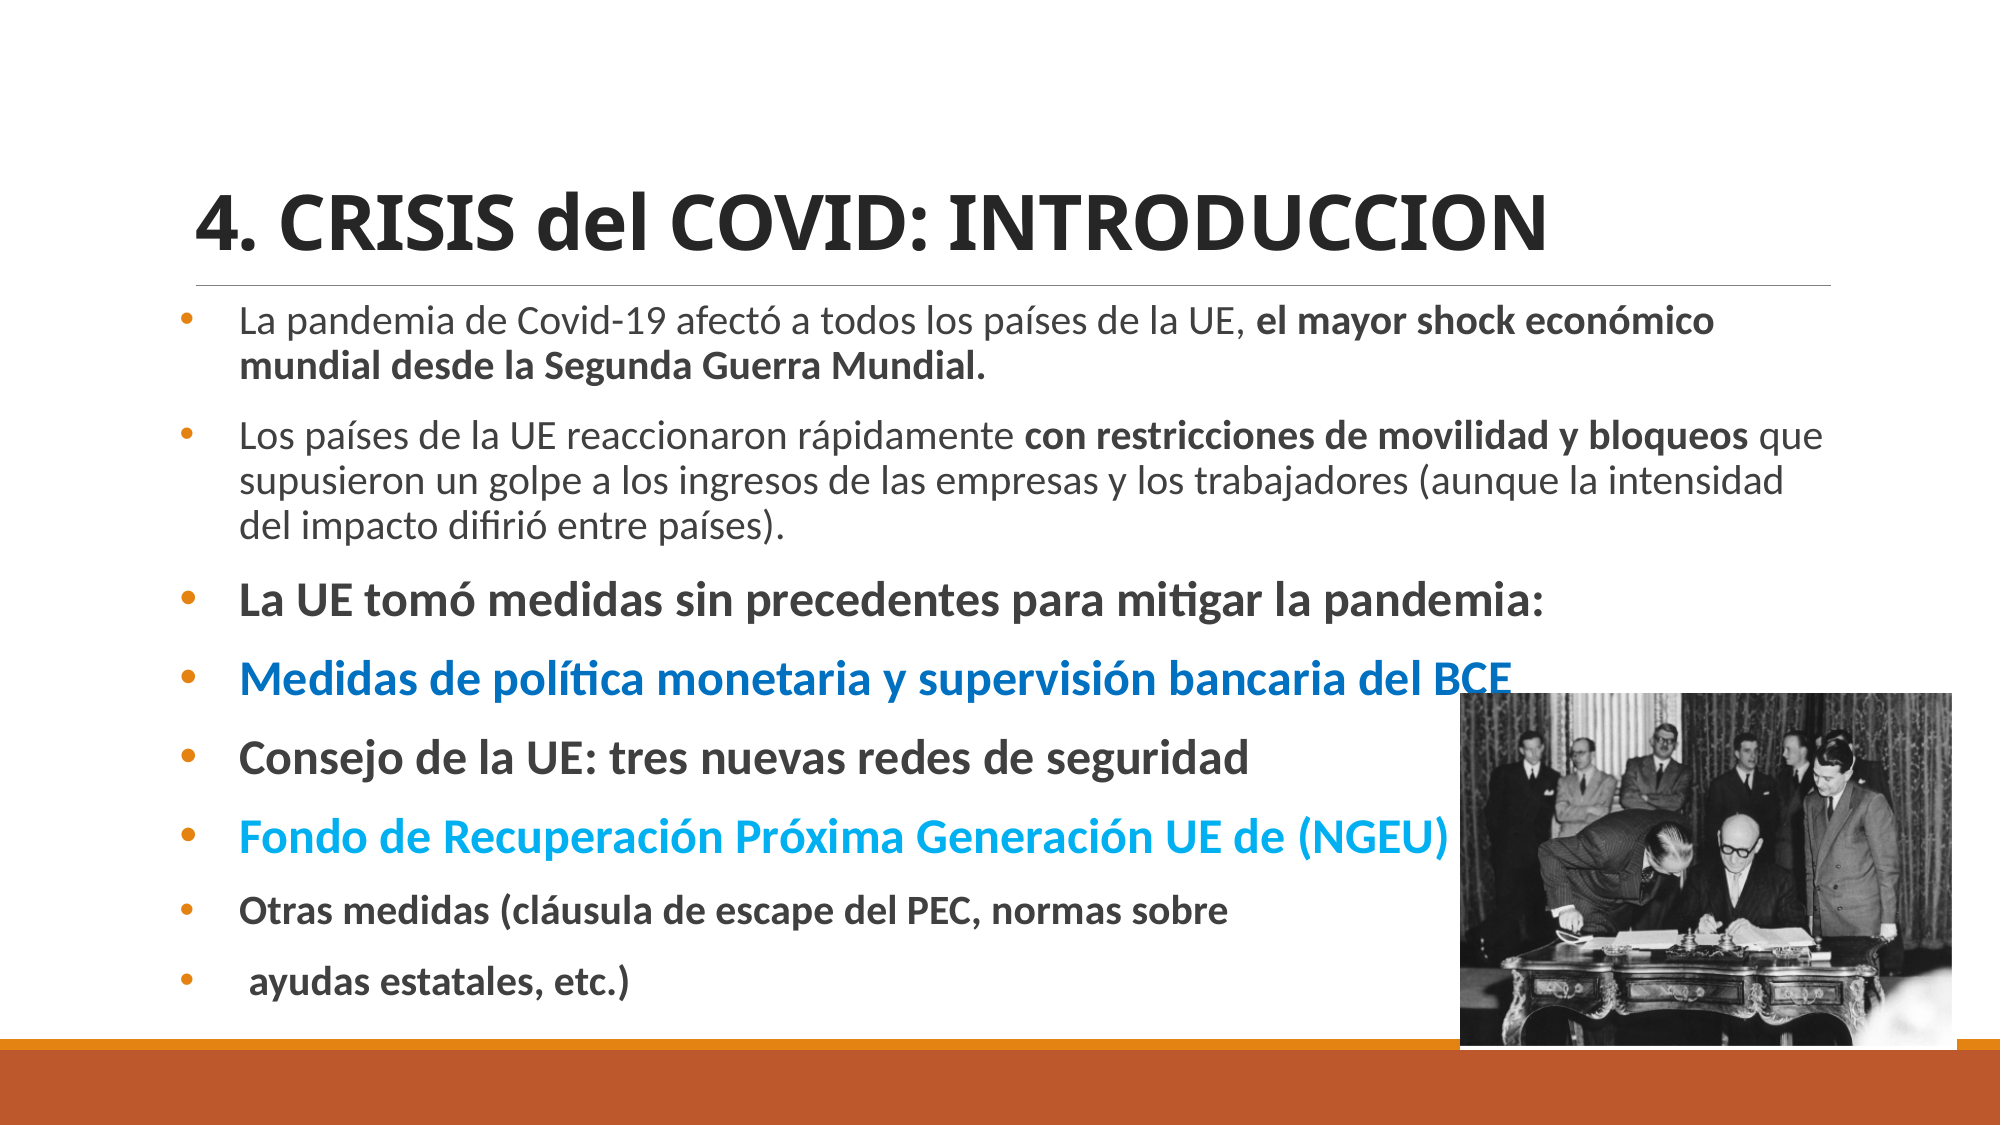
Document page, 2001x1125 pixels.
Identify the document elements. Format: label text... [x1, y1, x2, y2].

list La pandemia de Covid-19 afectó a todos los países de la UE, el mayor shock económico mundial desde la Segunda Guerra Mundial. Los países de la UE reaccionaron rápidamente con restricciones de movilidad y bloqueos que supusieron un golpe a los ingresos de las empresas y los trabajadores (aunque la intensidad del impacto difirió entre países). La UE tomó medidas sin precedentes para mitigar la pandemia: Medidas de política monetaria y supervisión bancaria del BCE Consejo de la UE: tres nuevas redes de seguridad Fondo de Recuperación Próxima Generación UE de (NGEU) Otras medidas (cláusula de escape del PEC, normas sobre ayudas estatales, etc.) [179, 290, 1830, 1035]
text_box 4. CRISIS del COVID: INTRODUCCION [180, 157, 1840, 274]
picture [1460, 692, 1958, 1051]
